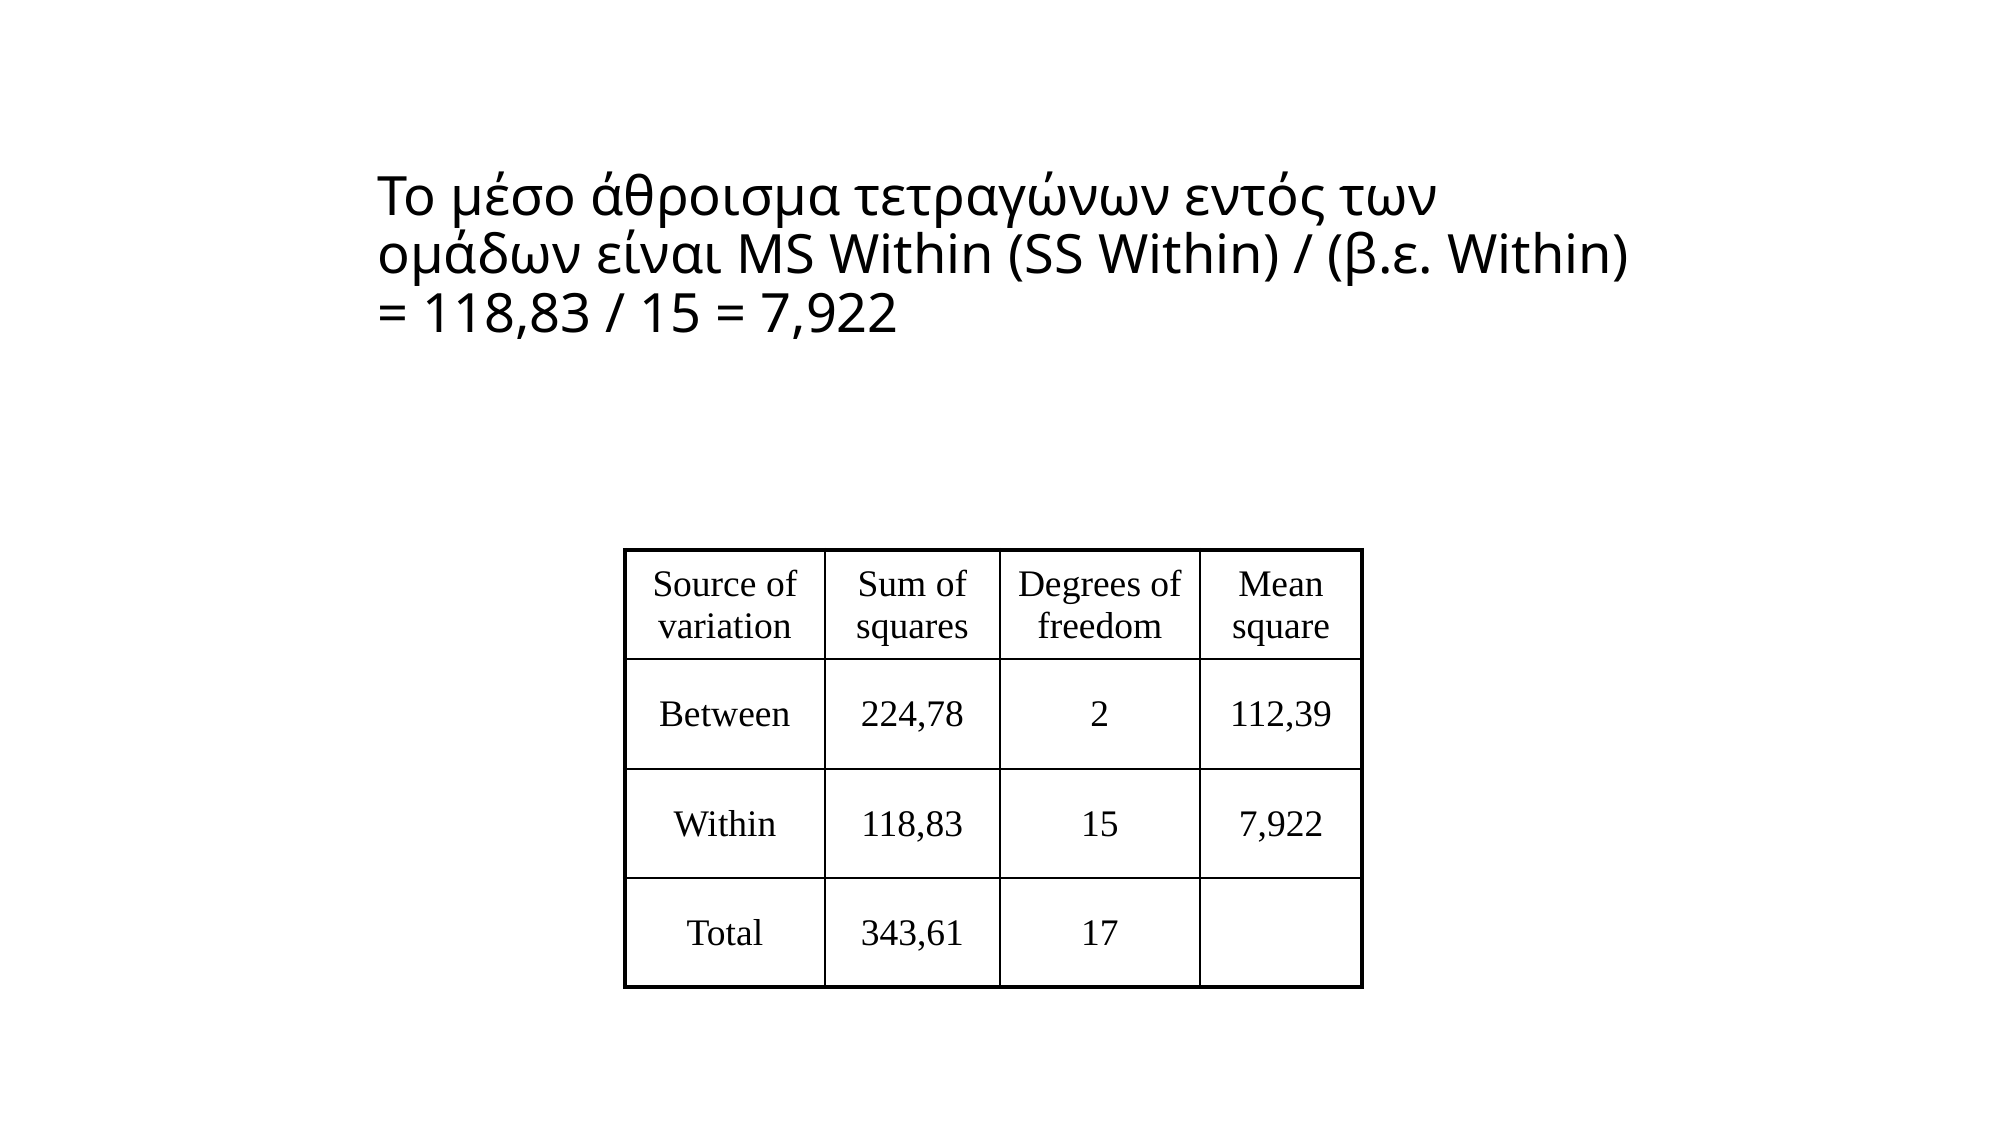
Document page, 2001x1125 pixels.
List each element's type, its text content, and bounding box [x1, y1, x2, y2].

table_cell 343,61 [826, 879, 999, 985]
table_cell Within [627, 770, 824, 877]
table_cell 7,922 [1201, 770, 1360, 877]
table_cell Between [627, 660, 824, 768]
table_cell 118,83 [826, 770, 999, 877]
title Το μέσο άθροισμα τετραγώνων εντός των ομάδων είναι MS Within (SS Within) / (β.ε. Within) = 118,83 / 15 = 7,922 [362, 137, 1663, 375]
table_cell 17 [1001, 879, 1199, 985]
table_cell 15 [1001, 770, 1199, 877]
table_cell 112,39 [1201, 660, 1360, 768]
table_header Sum of squares [826, 552, 999, 658]
table_header Mean square [1201, 552, 1360, 658]
table_cell [1201, 879, 1360, 985]
table_cell 2 [1001, 660, 1199, 768]
table_cell 224,78 [826, 660, 999, 768]
table_cell Total [627, 879, 824, 985]
table_header Degrees of freedom [1001, 552, 1199, 658]
table_header Source of variation [627, 552, 824, 658]
